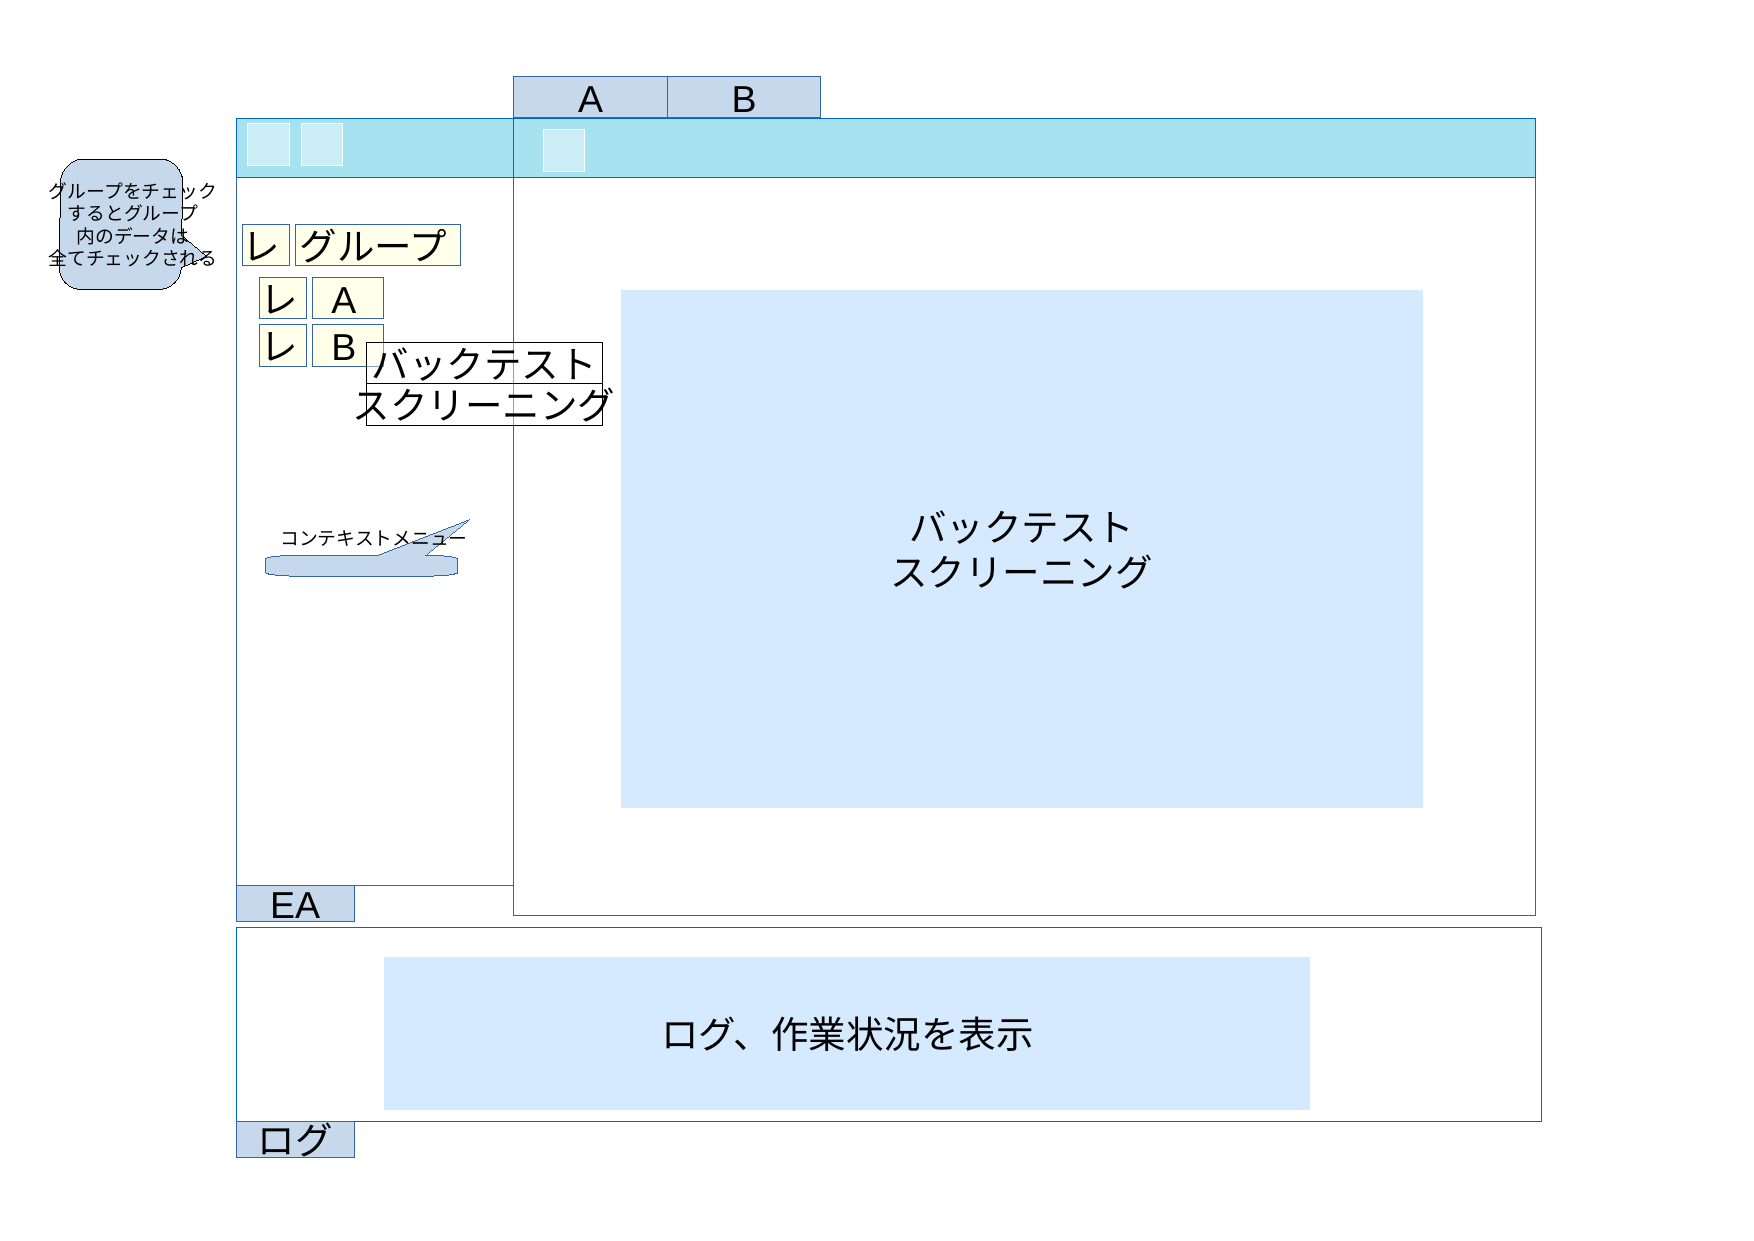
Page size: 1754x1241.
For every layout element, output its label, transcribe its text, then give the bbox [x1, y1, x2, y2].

text_box [236, 178, 513, 886]
text_box [236, 118, 513, 178]
text_box バックテスト スクリーニング [620, 289, 1424, 809]
text_box [513, 178, 1536, 916]
text_box A [312, 277, 384, 319]
text_box [513, 118, 1536, 178]
text_box ログ、作業状況を表示 [383, 956, 1311, 1111]
text_box スクリーニング [366, 383, 603, 426]
text_box グループ [295, 224, 461, 266]
text_box [247, 123, 290, 166]
text_box ログ [236, 1121, 355, 1158]
text_box レ [259, 277, 307, 319]
text_box B [312, 324, 384, 367]
text_box A [513, 76, 667, 118]
text_box グループをチェック するとグループ 内のデータは 全てチェックされる [59, 159, 207, 290]
text_box [301, 123, 343, 166]
text_box レ [259, 324, 307, 367]
text_box EA [236, 885, 355, 922]
text_box レ [242, 224, 290, 266]
text_box [236, 927, 1542, 1122]
text_box [543, 129, 585, 172]
text_box コンテキストメニュー [265, 519, 470, 577]
text_box バックテスト [366, 342, 603, 383]
text_box B [667, 76, 821, 118]
